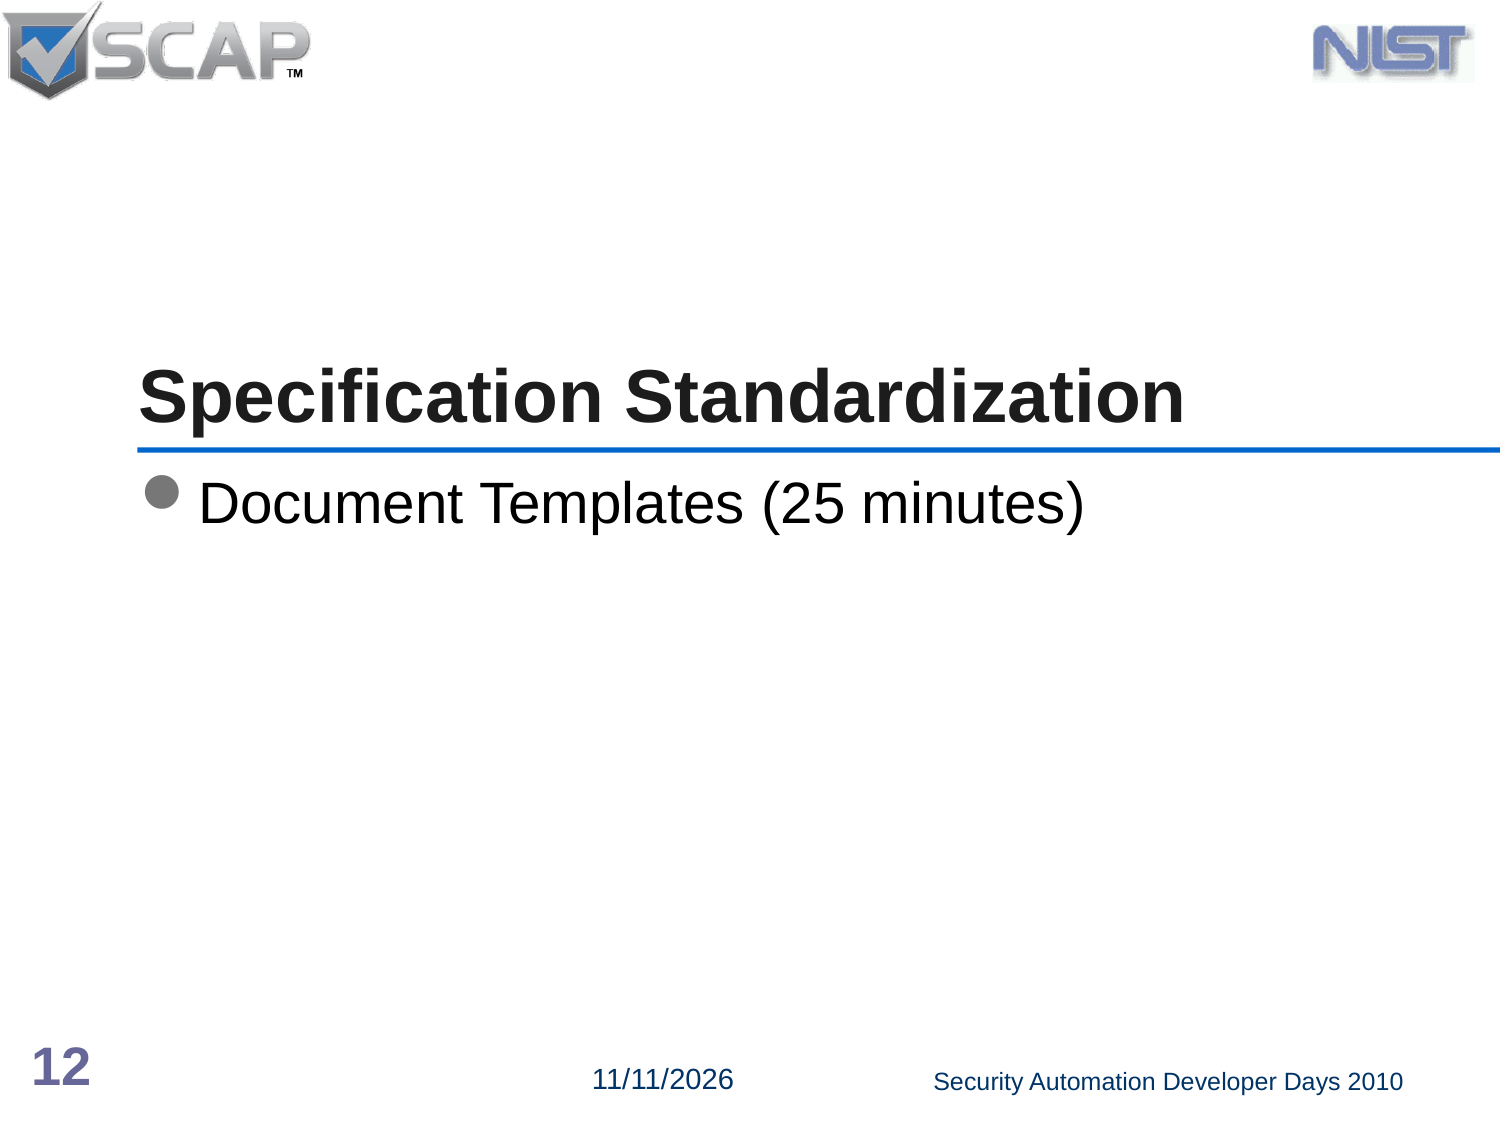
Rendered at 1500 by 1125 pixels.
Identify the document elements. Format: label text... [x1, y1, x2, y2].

picture [1312, 24, 1475, 83]
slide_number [399, 1024, 750, 1104]
picture [0, 0, 313, 103]
footer Security Automation Developer Days 2010 [912, 1024, 1426, 1104]
list Document Templates (25 minutes) [124, 449, 1388, 976]
slide_number 12 [13, 1023, 111, 1105]
title Specification Standardization [122, 222, 1399, 447]
